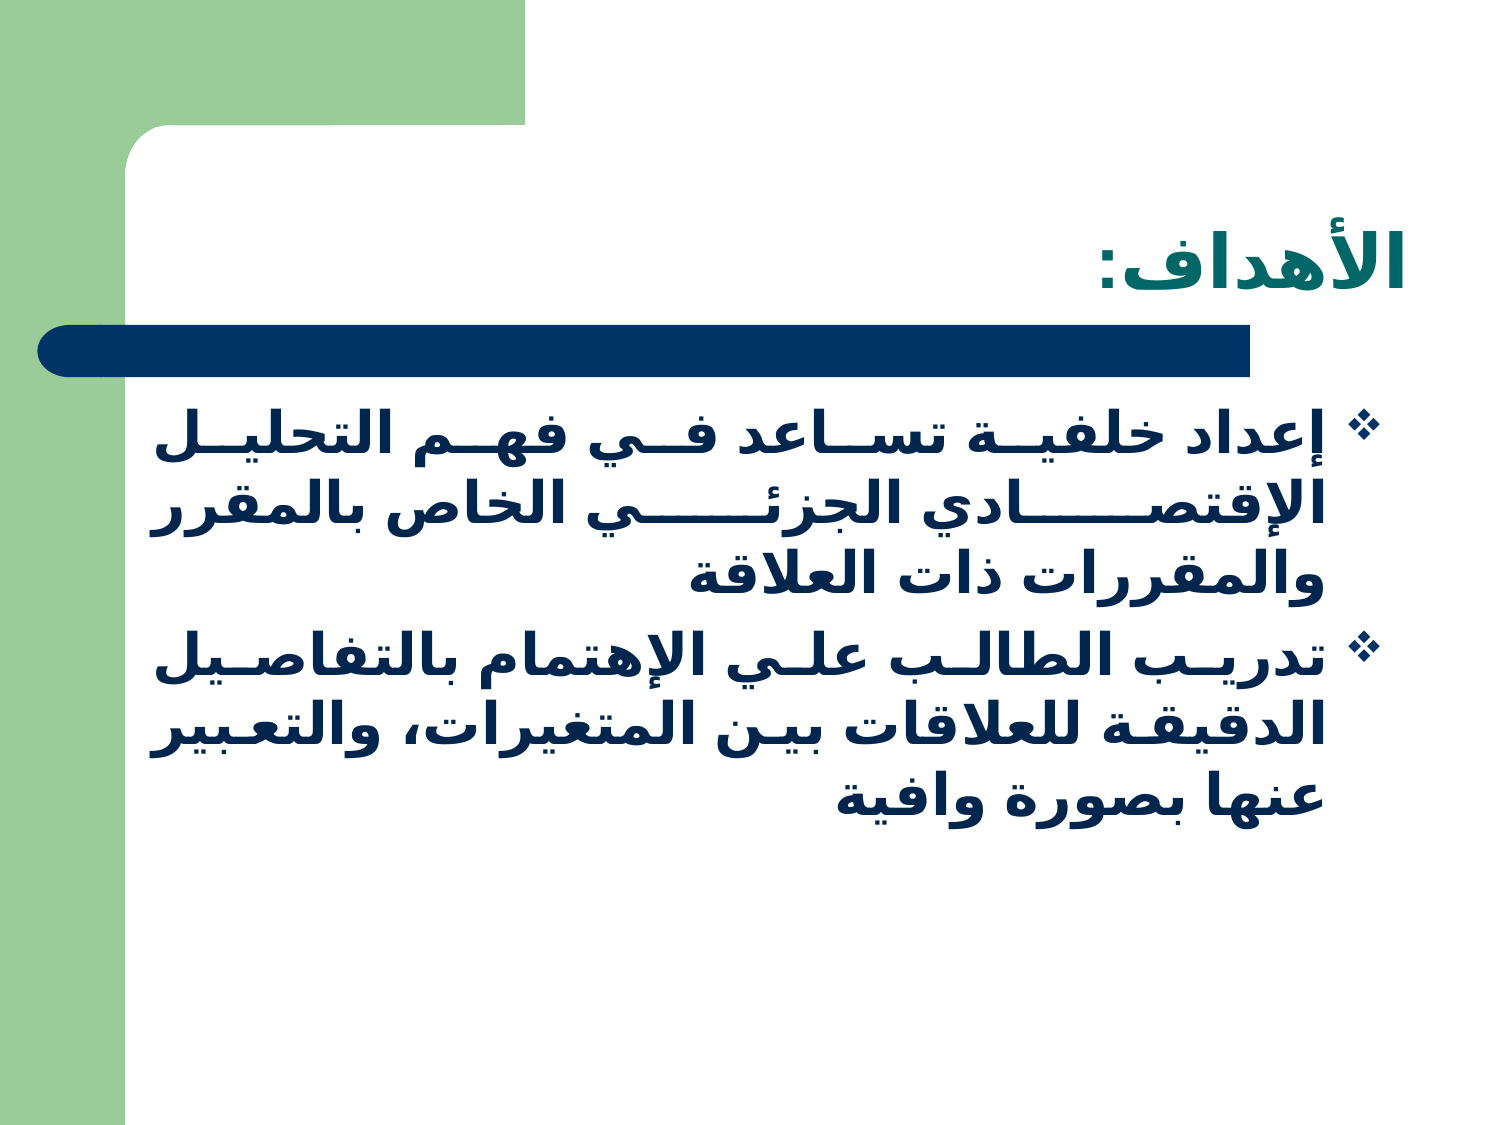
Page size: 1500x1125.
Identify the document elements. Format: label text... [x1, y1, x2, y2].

title الأهداف: [124, 124, 1426, 313]
list إعداد خلفية تساعد في فهم التحليل الإقتصادي الجزئي الخاص بالمقرر والمقررات ذات العلاقة تدريب الطالب علي الإهتمام بالتفاصيل الدقيقة للعلاقات بين المتغيرات، والتعبير عنها بصورة وافية [137, 387, 1400, 999]
